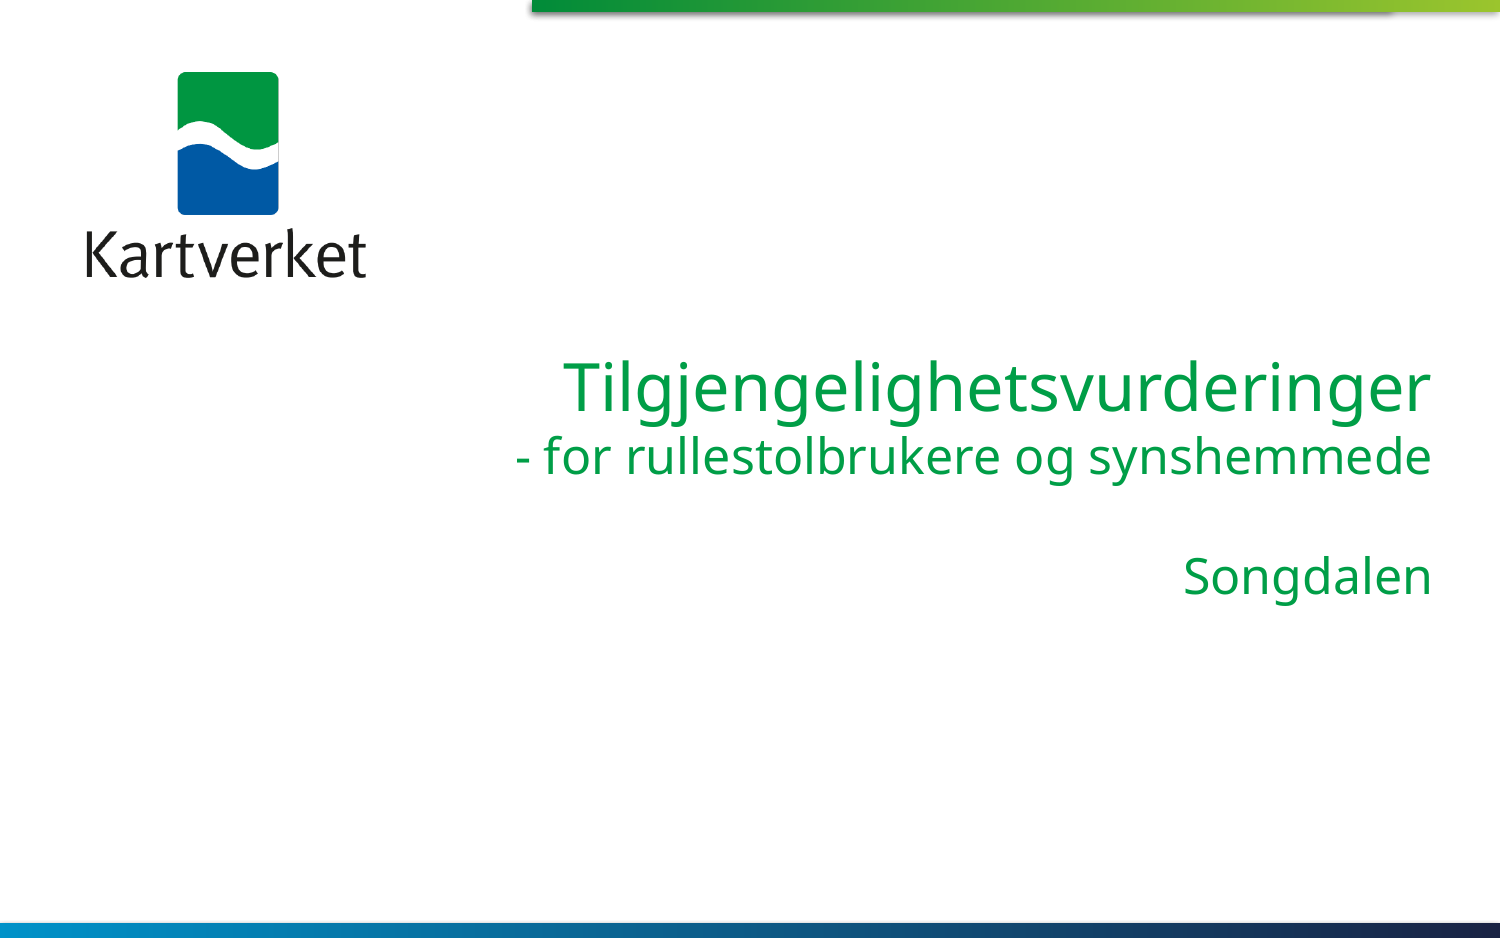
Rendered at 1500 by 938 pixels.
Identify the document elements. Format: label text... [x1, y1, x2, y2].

text_box Tilgjengelighetsvurderinger - for rullestolbrukere og synshemmede Songdalen [66, 337, 1449, 613]
